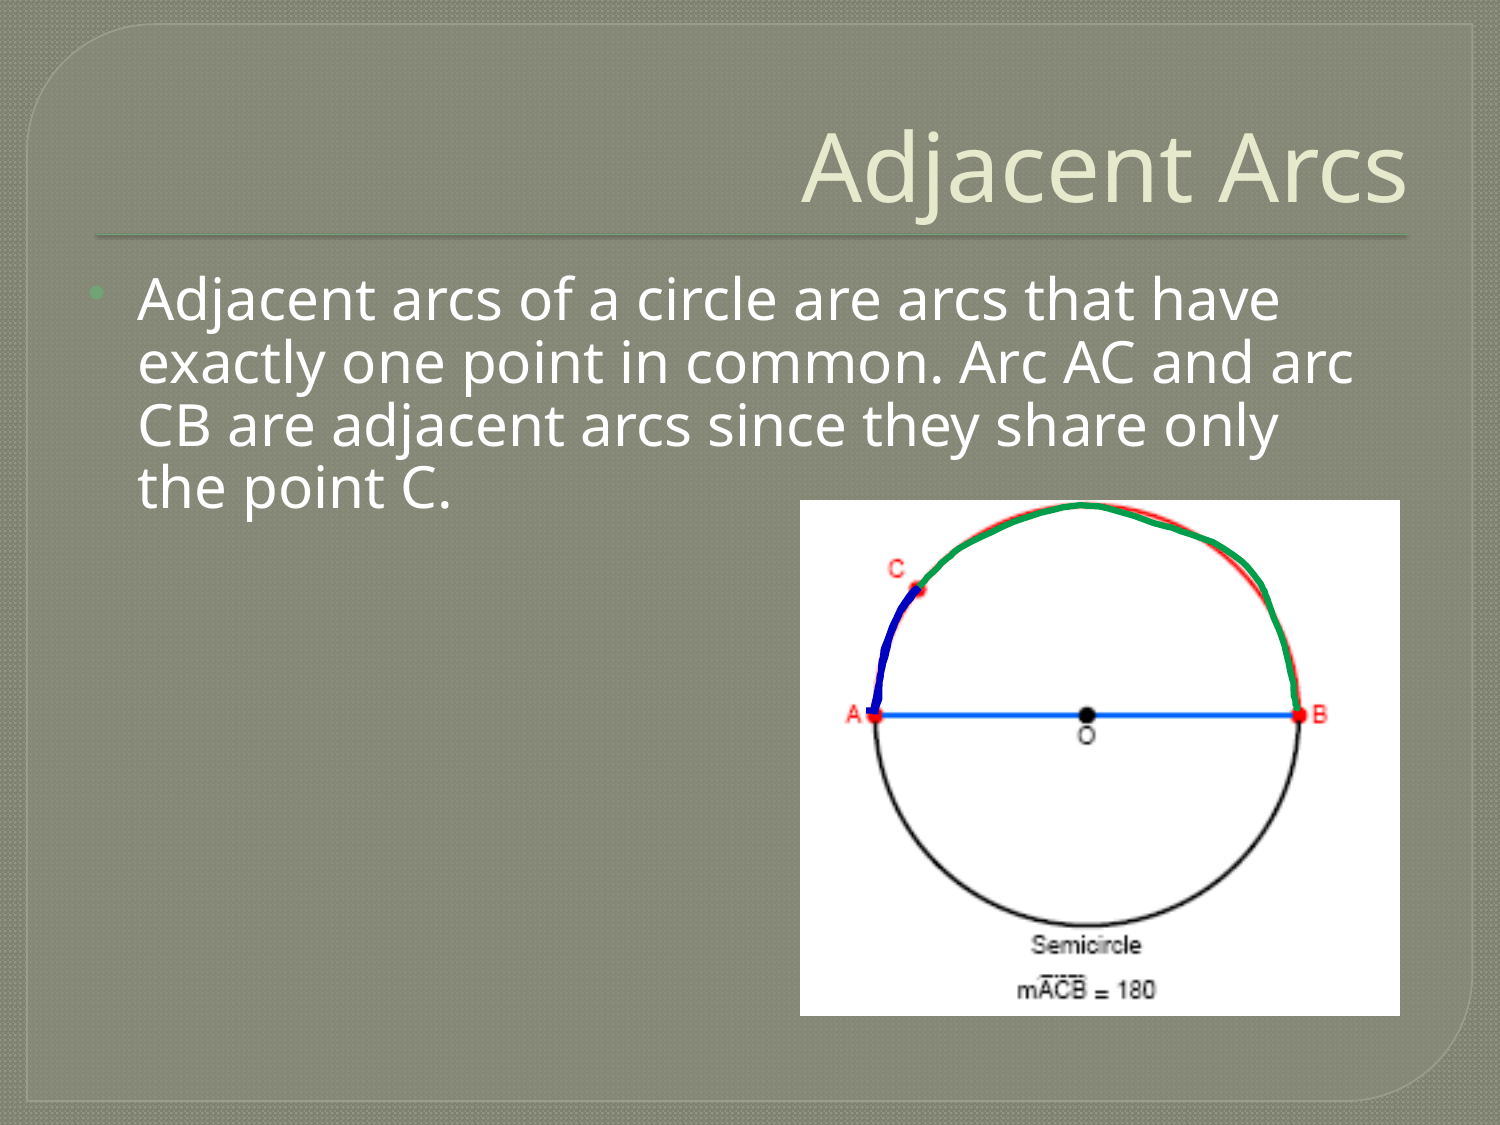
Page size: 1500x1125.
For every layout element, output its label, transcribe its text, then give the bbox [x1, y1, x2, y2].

title Adjacent Arcs [75, 41, 1425, 230]
picture [799, 499, 1401, 1016]
list Adjacent arcs of a circle are arcs that have exactly one point in common. Arc AC and arc CB are adjacent arcs since they share only the point C. [75, 262, 1375, 538]
